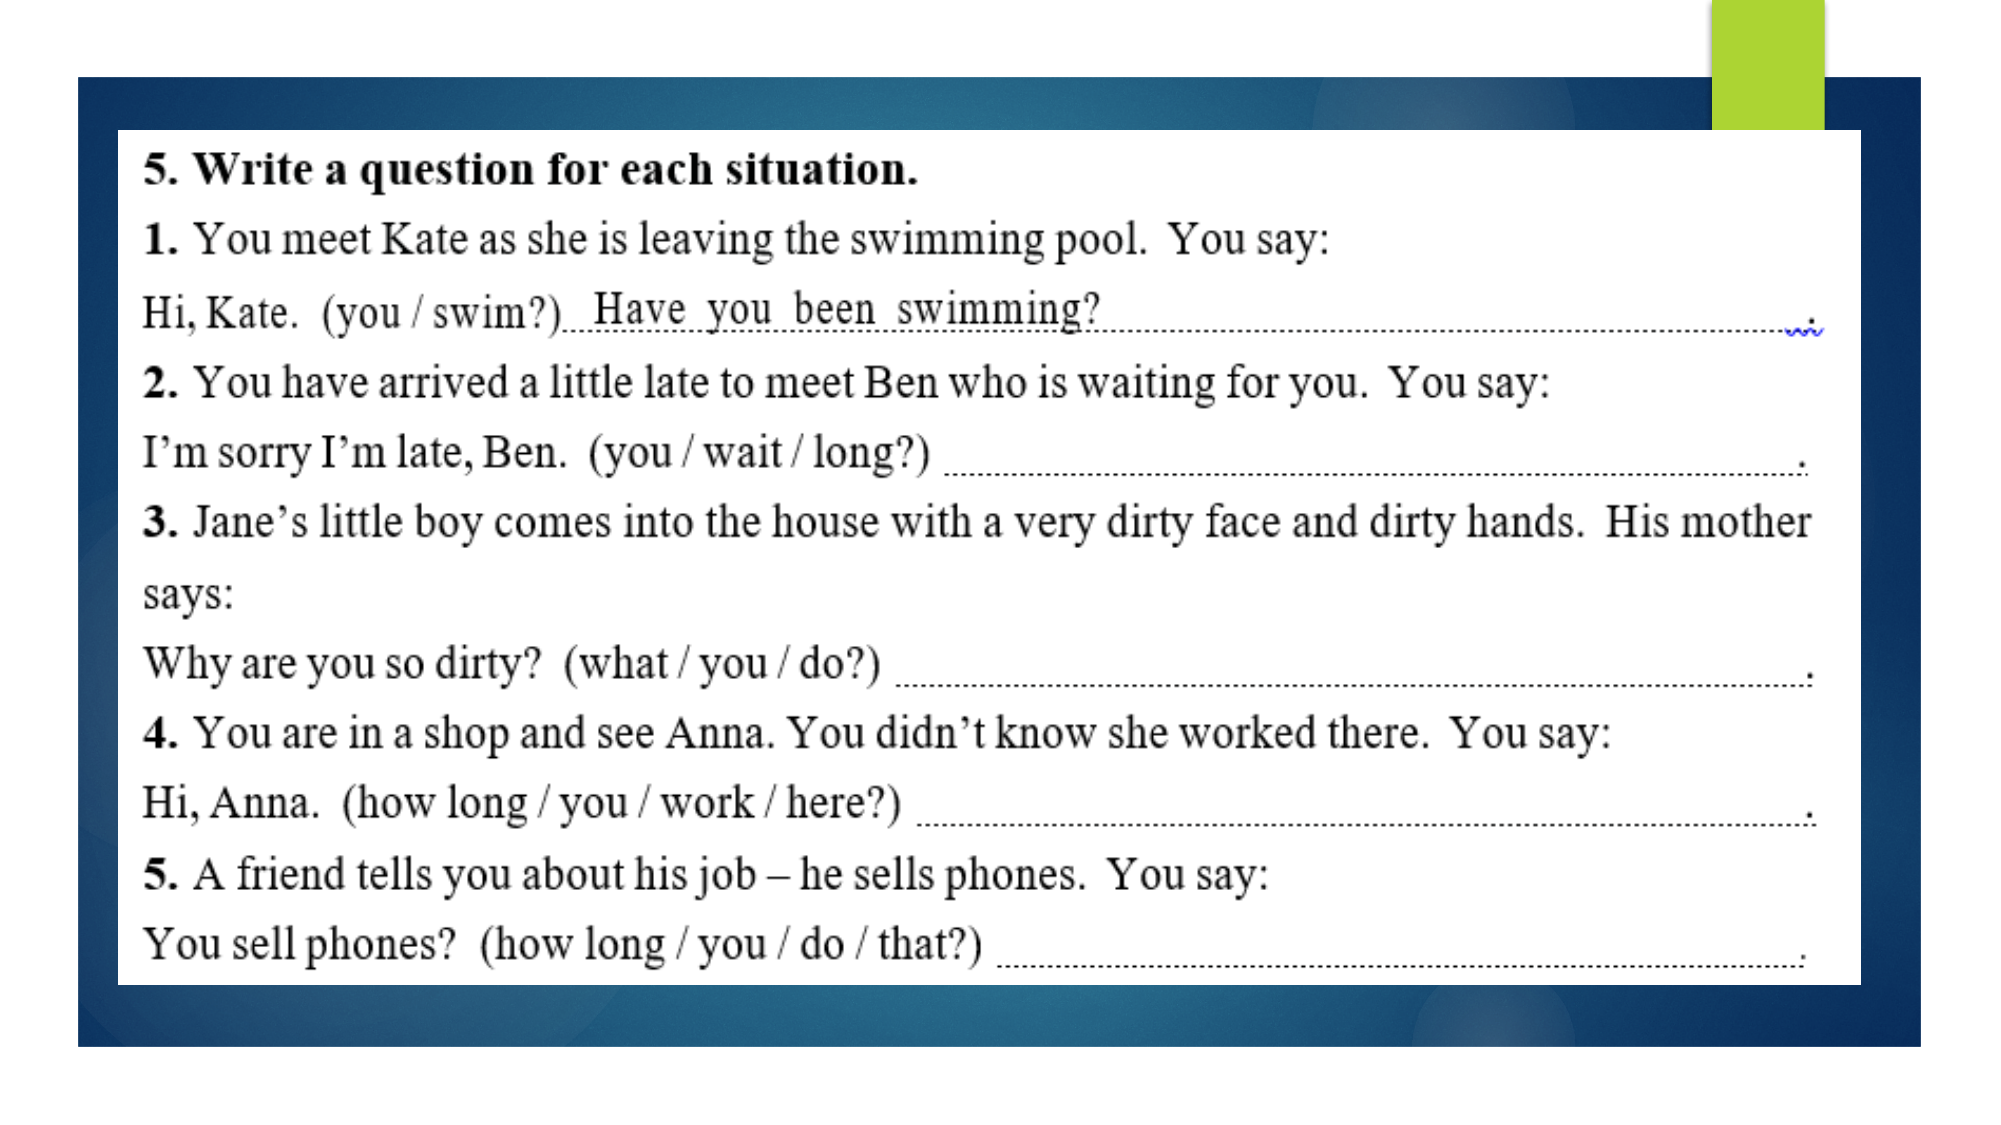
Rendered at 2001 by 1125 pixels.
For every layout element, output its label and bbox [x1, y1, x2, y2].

picture [118, 130, 1861, 985]
